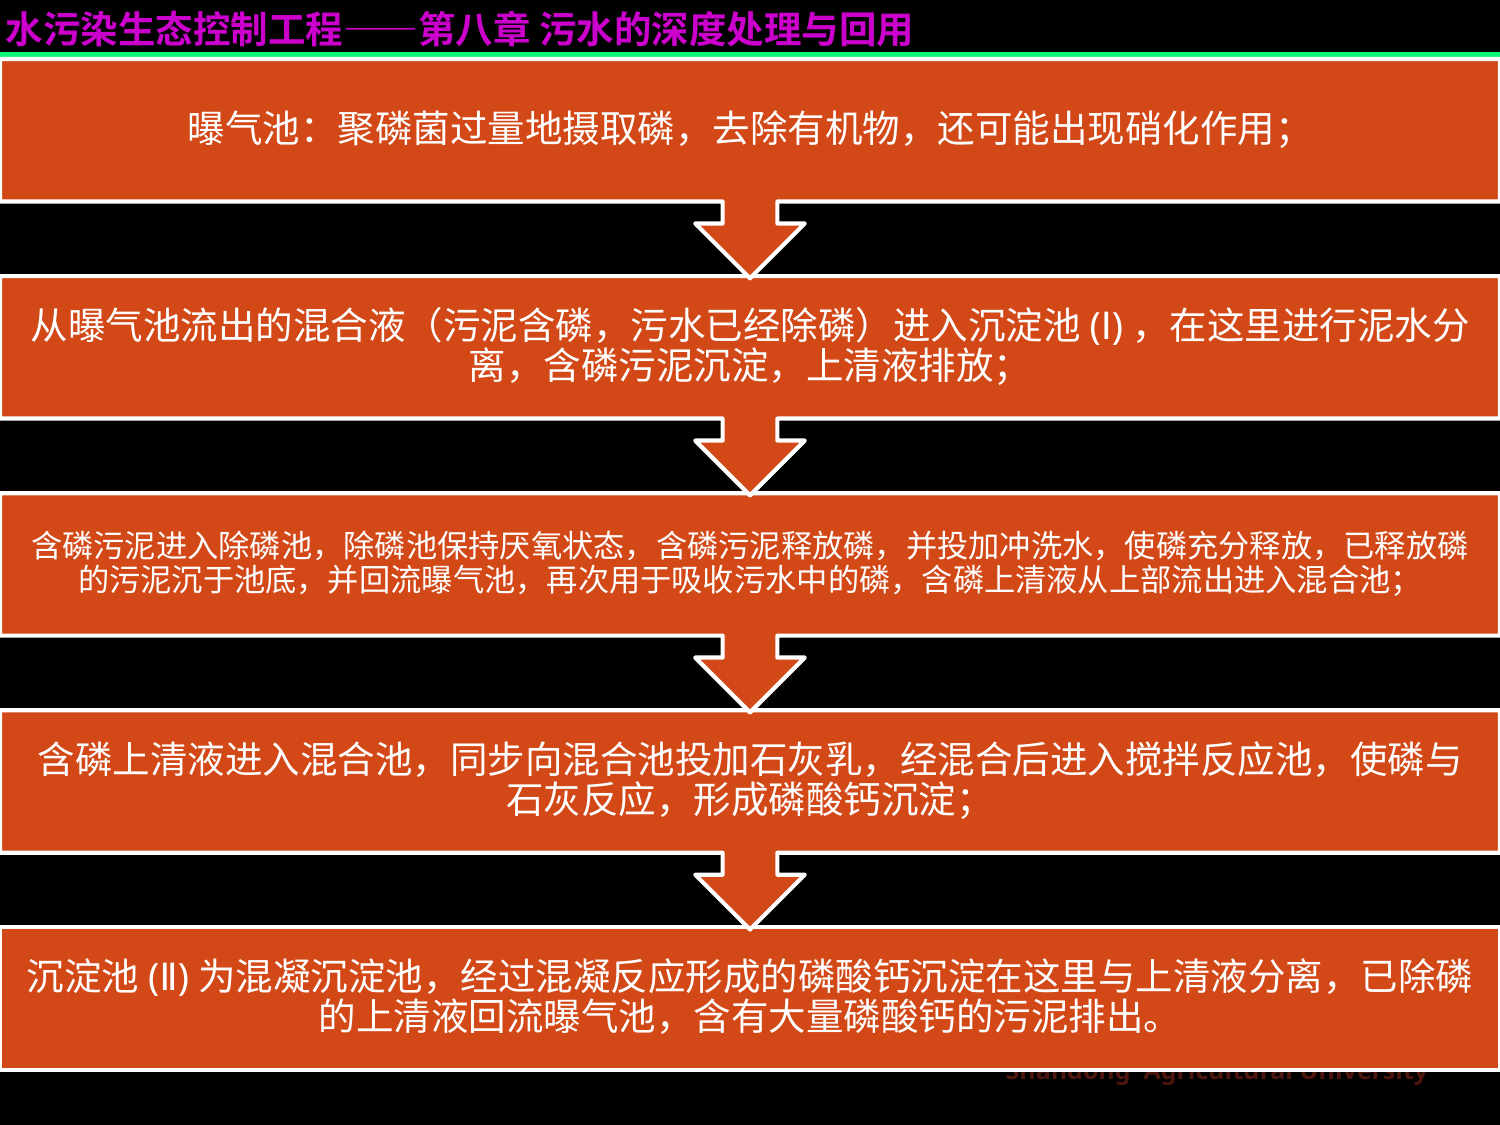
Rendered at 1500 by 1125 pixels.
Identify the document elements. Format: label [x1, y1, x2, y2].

list [0, 58, 1500, 1071]
